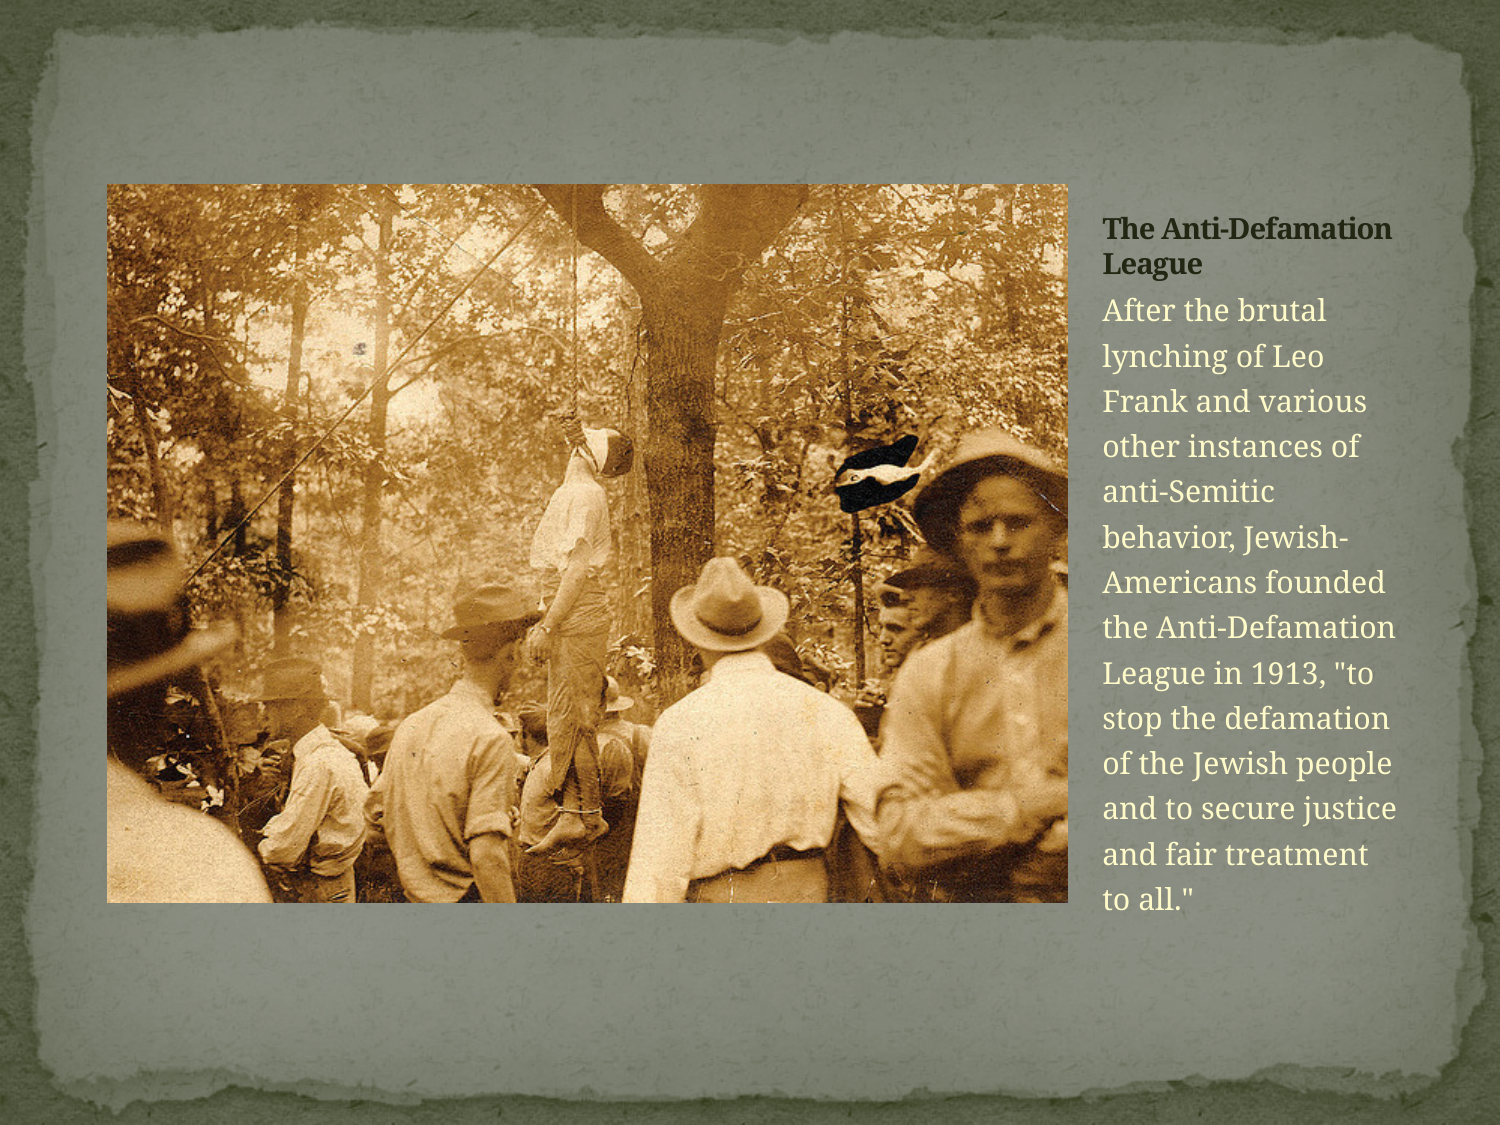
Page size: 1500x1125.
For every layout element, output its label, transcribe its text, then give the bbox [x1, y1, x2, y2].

list After the brutal lynching of Leo Frank and various other instances of anti-Semitic behavior, Jewish-Americans founded the Anti-Defamation League in 1913, "to stop the defamation of the Jewish people and to secure justice and fair treatment to all." [1087, 288, 1413, 963]
title The Anti-Defamation League [1087, 112, 1413, 288]
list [110, 187, 1066, 902]
